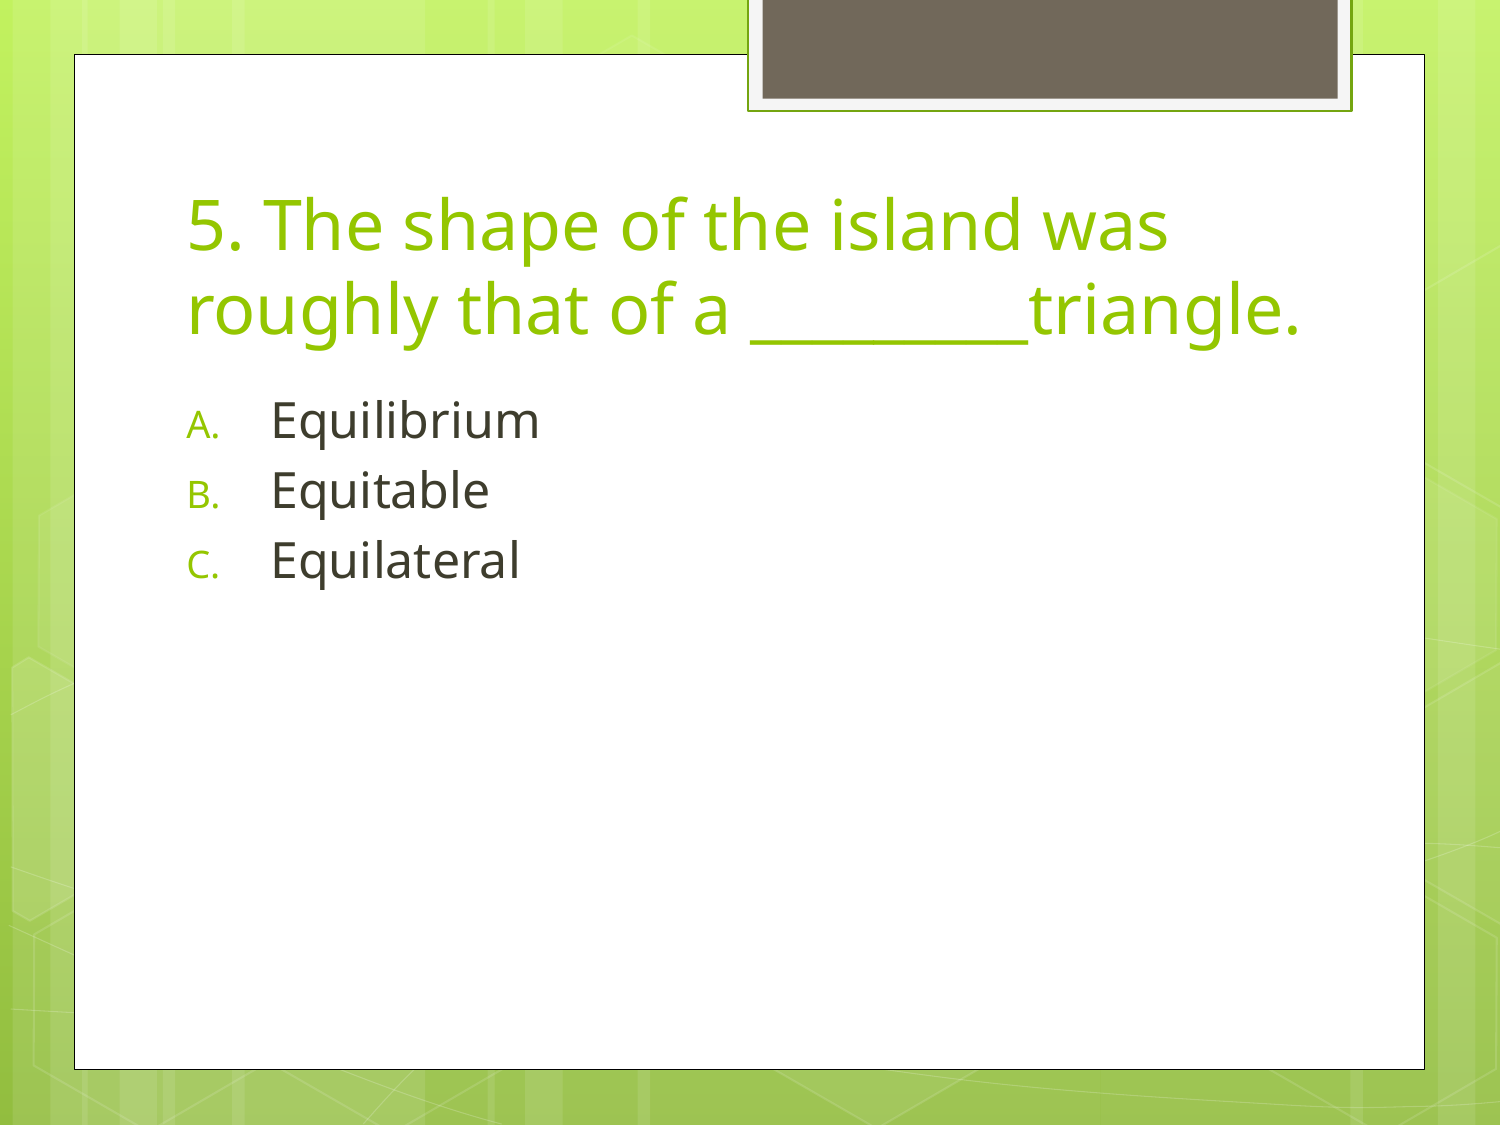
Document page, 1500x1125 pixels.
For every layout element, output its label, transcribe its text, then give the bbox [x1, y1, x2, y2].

list Equilibrium Equitable Equilateral [171, 381, 1283, 957]
title 5. The shape of the island was roughly that of a _________triangle. [171, 168, 1324, 357]
